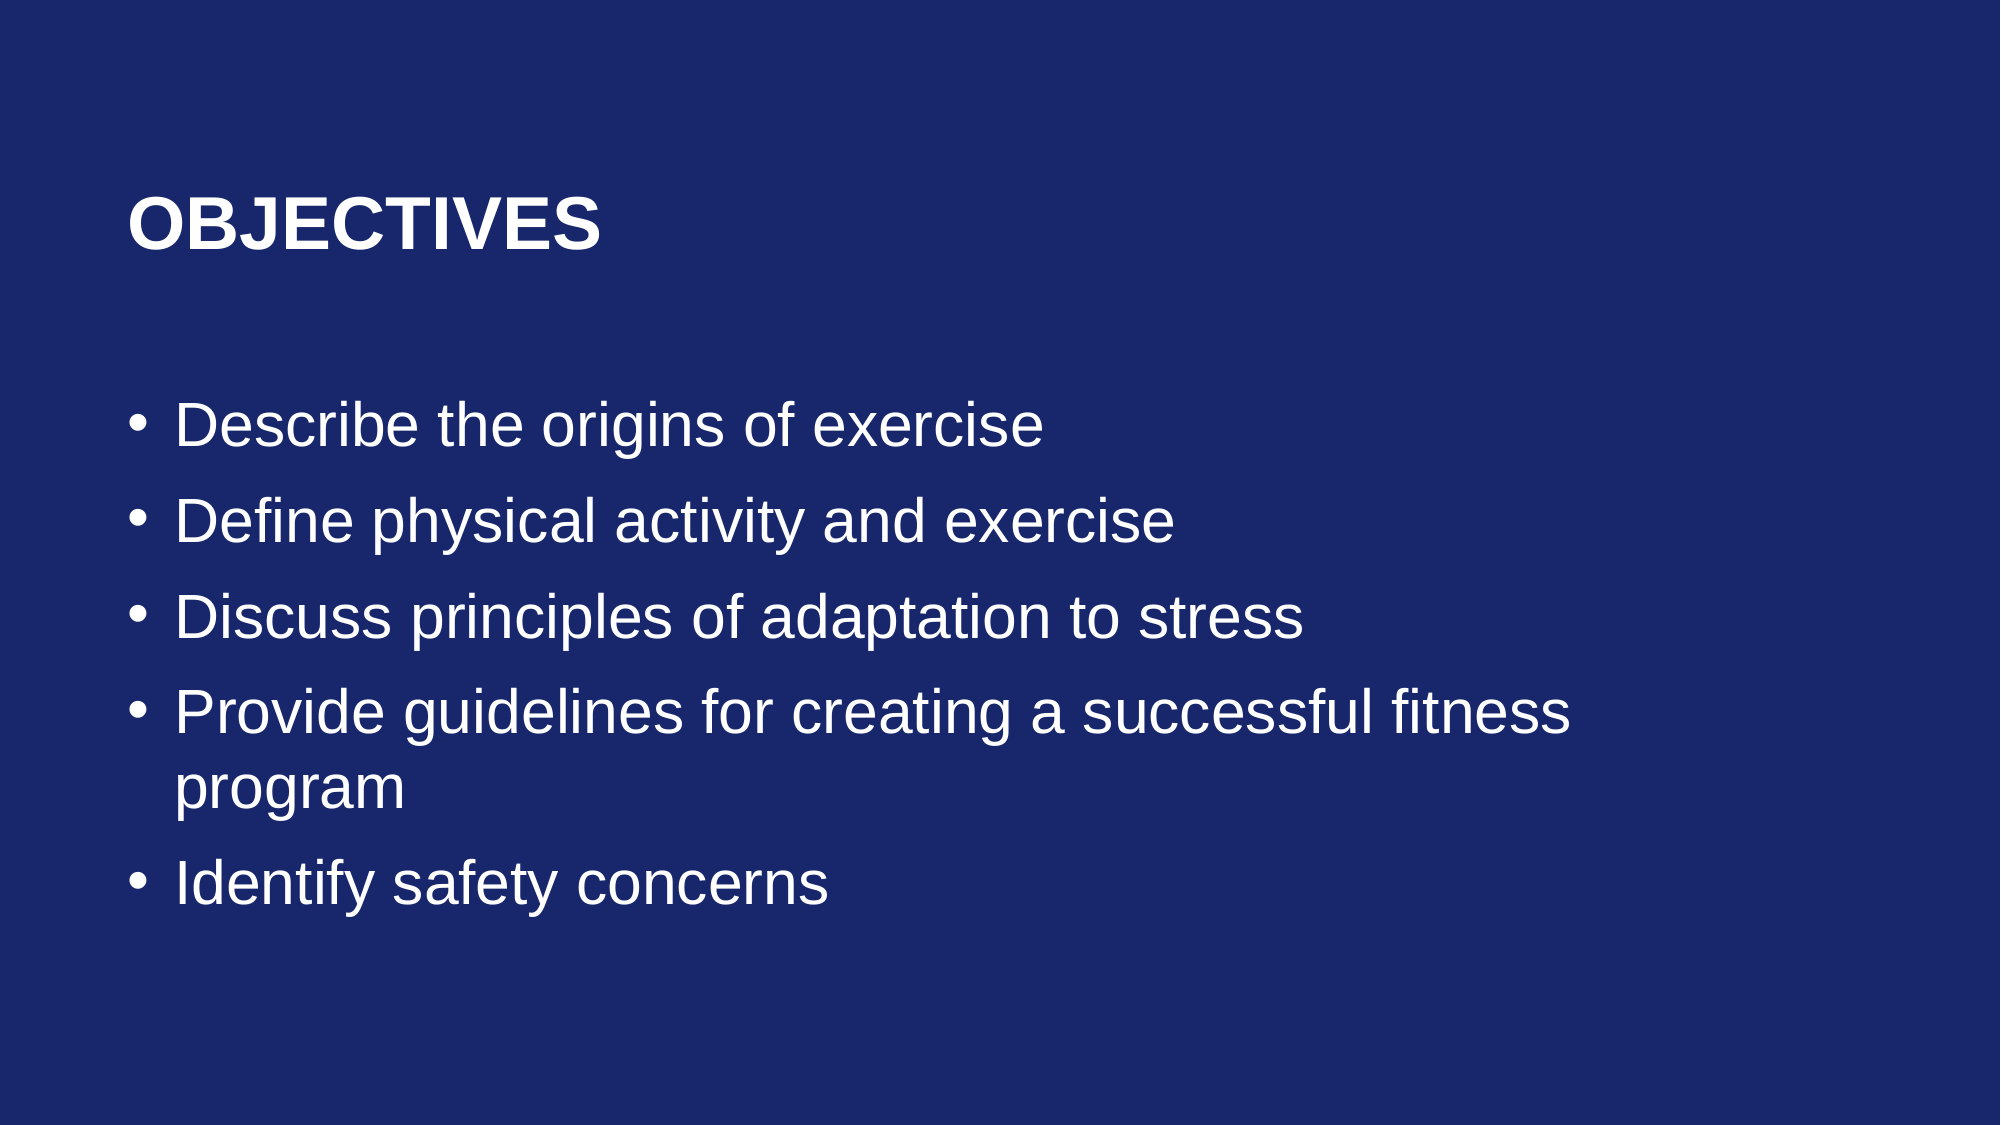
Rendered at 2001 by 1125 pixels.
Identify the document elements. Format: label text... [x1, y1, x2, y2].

title Objectives [112, 99, 1775, 339]
list Describe the origins of exercise Define physical activity and exercise Discuss principles of adaptation to stress Provide guidelines for creating a successful fitness program Identify safety concerns [112, 351, 1775, 950]
